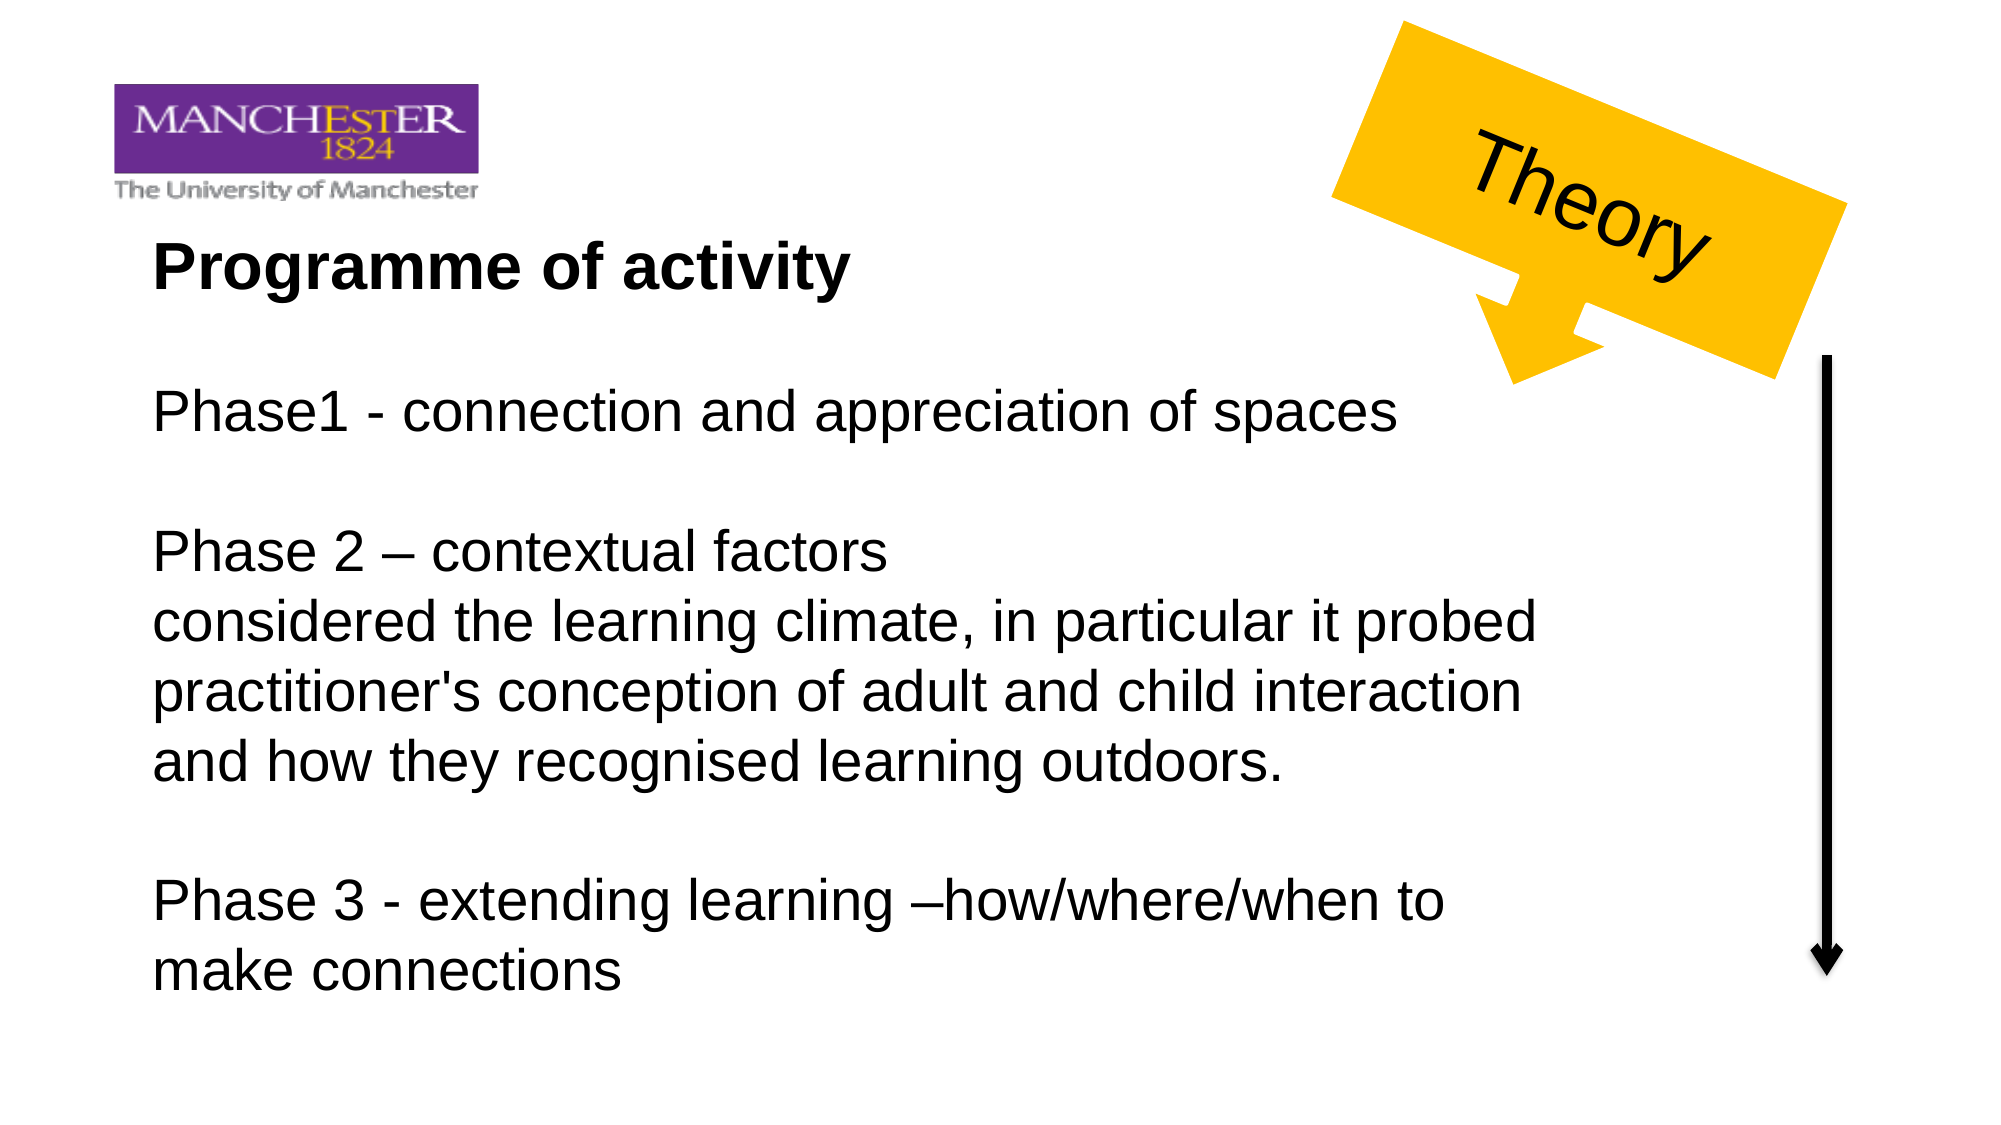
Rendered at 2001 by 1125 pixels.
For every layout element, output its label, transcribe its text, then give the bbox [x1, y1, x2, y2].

text_box Theory [1326, 15, 1853, 390]
text_box Programme of activity Phase1 - connection and appreciation of spaces Phase 2 – contextual factors considered the learning climate, in particular it probed practitioner's conception of adult and child interaction and how they recognised learning outdoors. Phase 3 - extending learning –how/where/when to make connections [137, 215, 1622, 1010]
